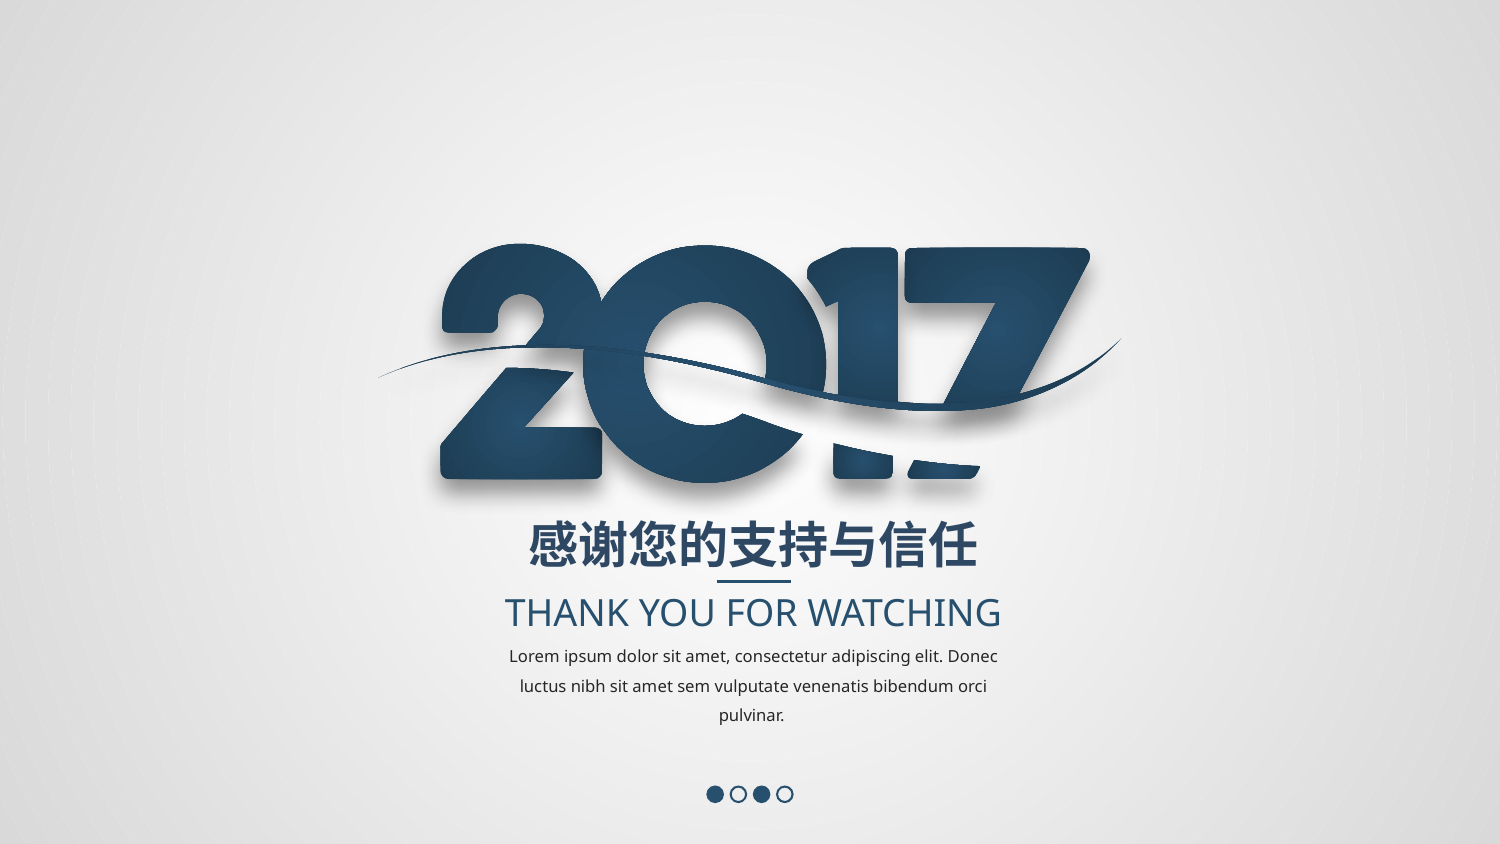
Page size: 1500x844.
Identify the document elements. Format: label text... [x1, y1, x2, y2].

text_box Lorem ipsum dolor sit amet, consectetur adipiscing elit. Donec luctus nibh sit amet sem vulputate venenatis bibendum orci pulvinar. [473, 628, 1035, 733]
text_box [378, 243, 1122, 483]
text_box THANK YOU FOR WATCHING [490, 581, 1018, 628]
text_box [707, 786, 793, 803]
text_box 感谢您的支持与信任 [506, 505, 1002, 581]
